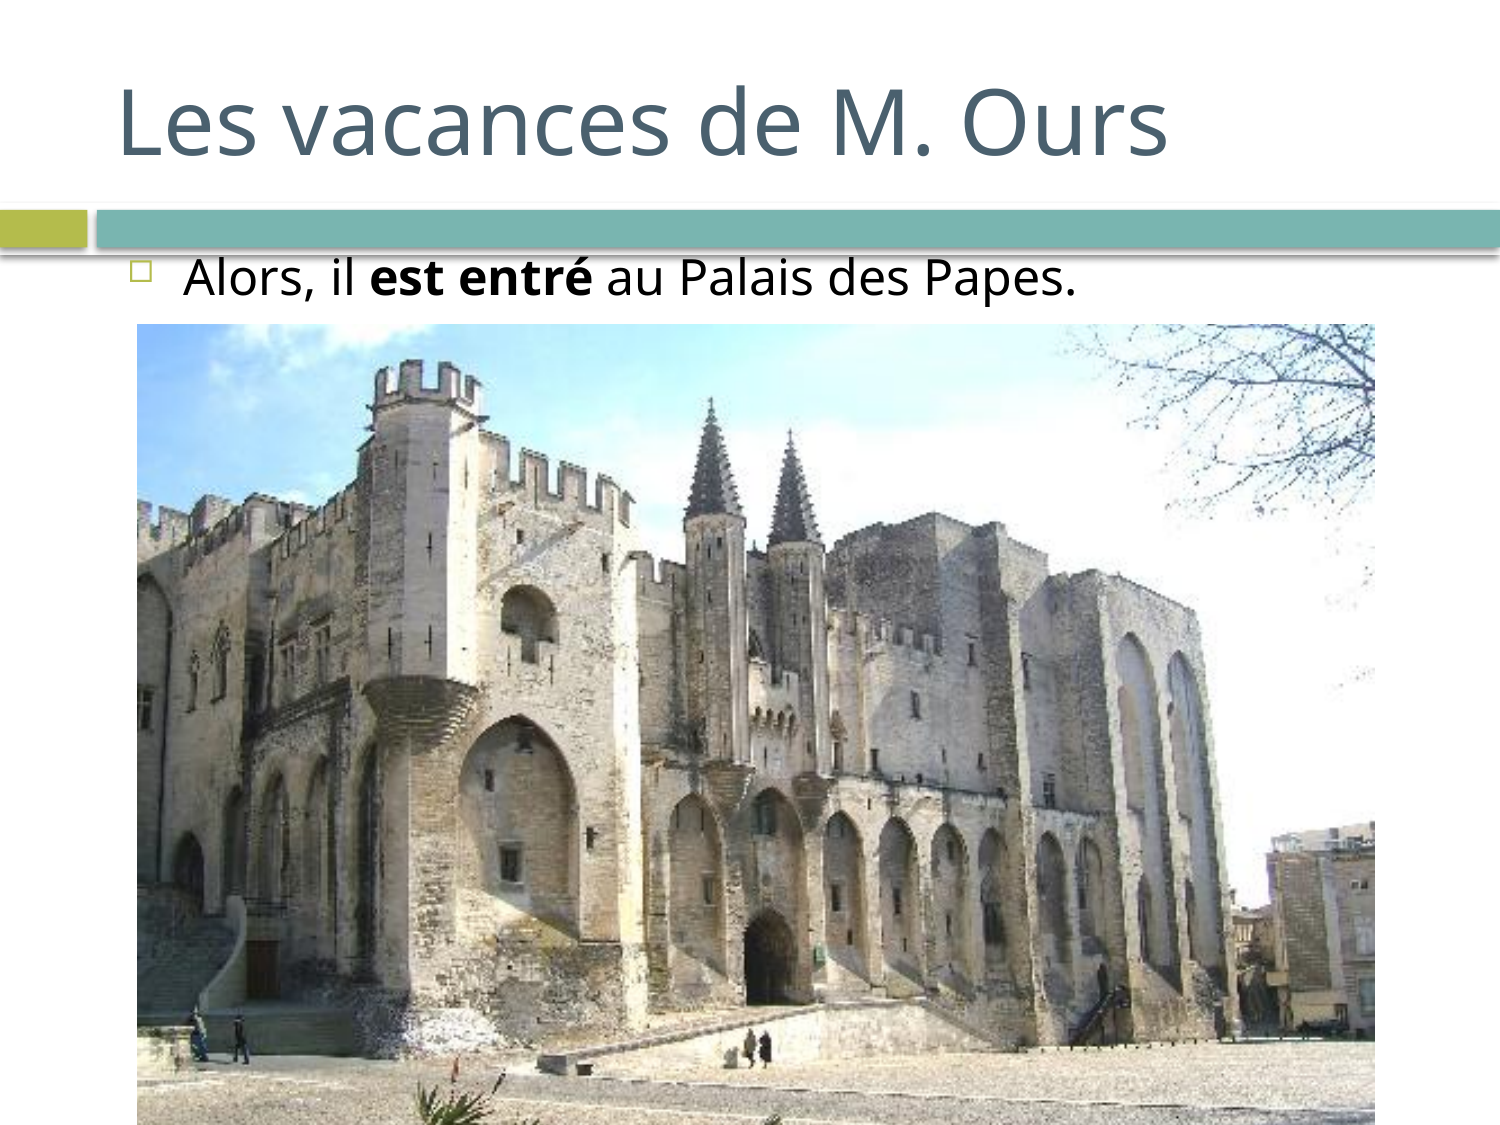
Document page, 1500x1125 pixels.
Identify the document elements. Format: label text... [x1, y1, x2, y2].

title Les vacances de M. Ours [100, 37, 1438, 200]
list Alors, il est entré au Palais des Papes. [112, 249, 1388, 375]
picture [137, 324, 1376, 1125]
